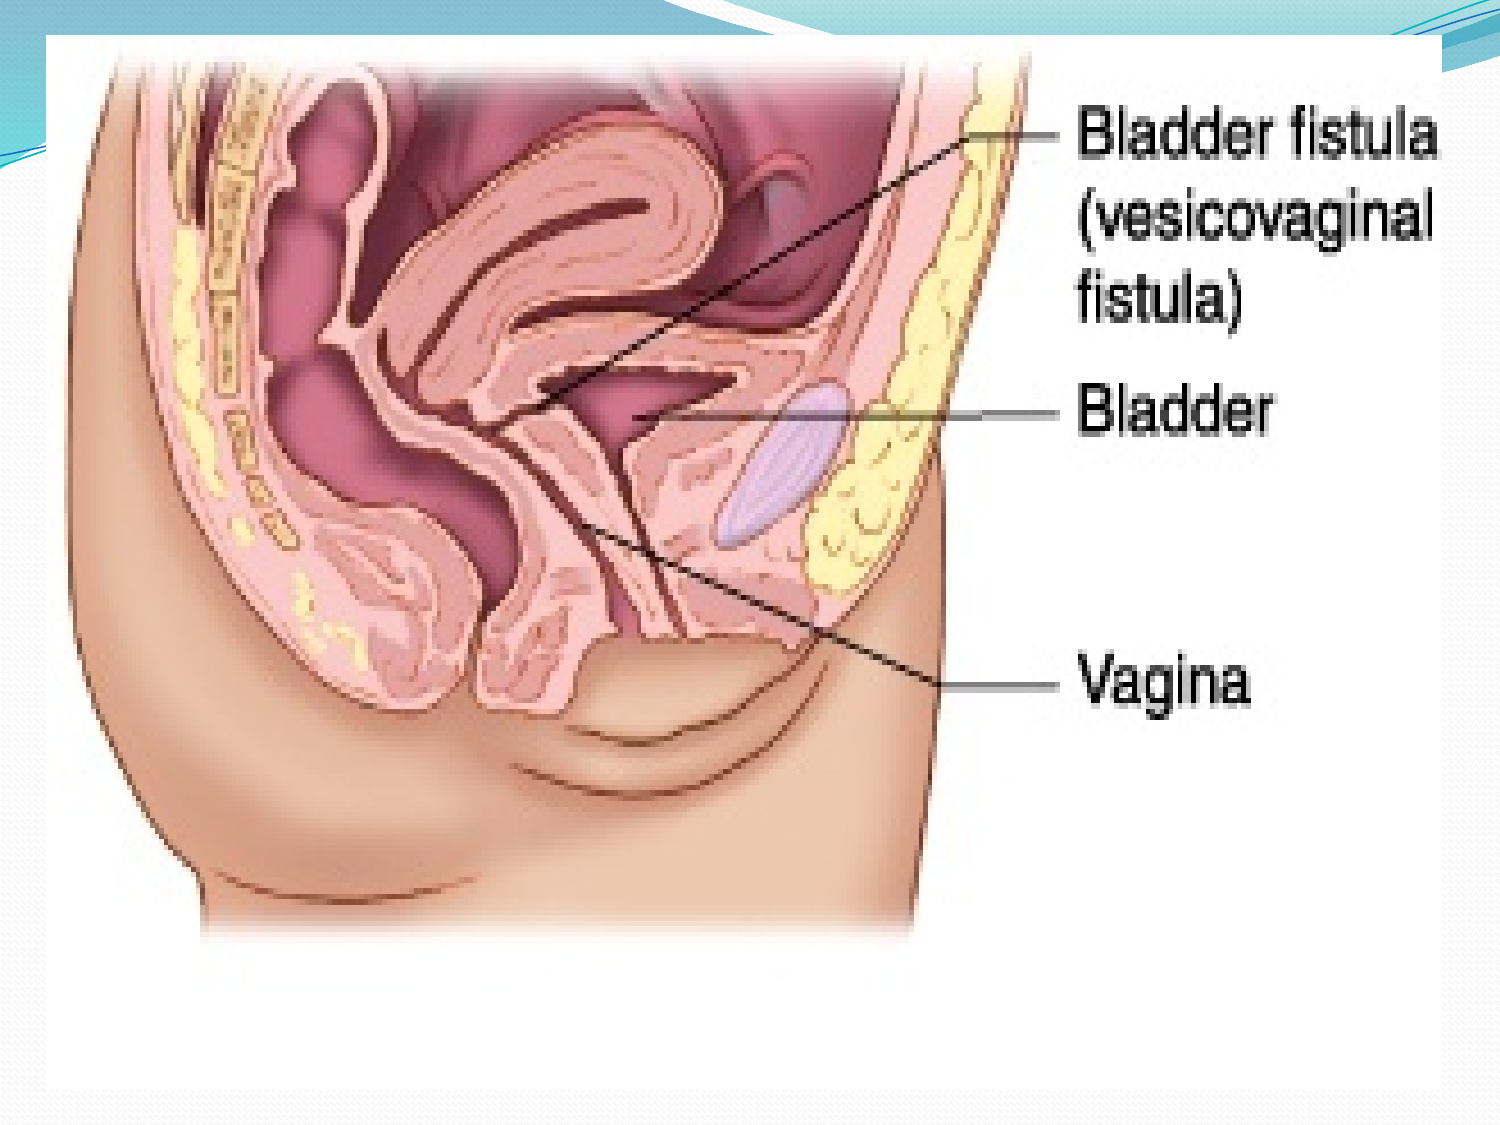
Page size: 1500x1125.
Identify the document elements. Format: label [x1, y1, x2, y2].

list [46, 34, 1442, 1091]
